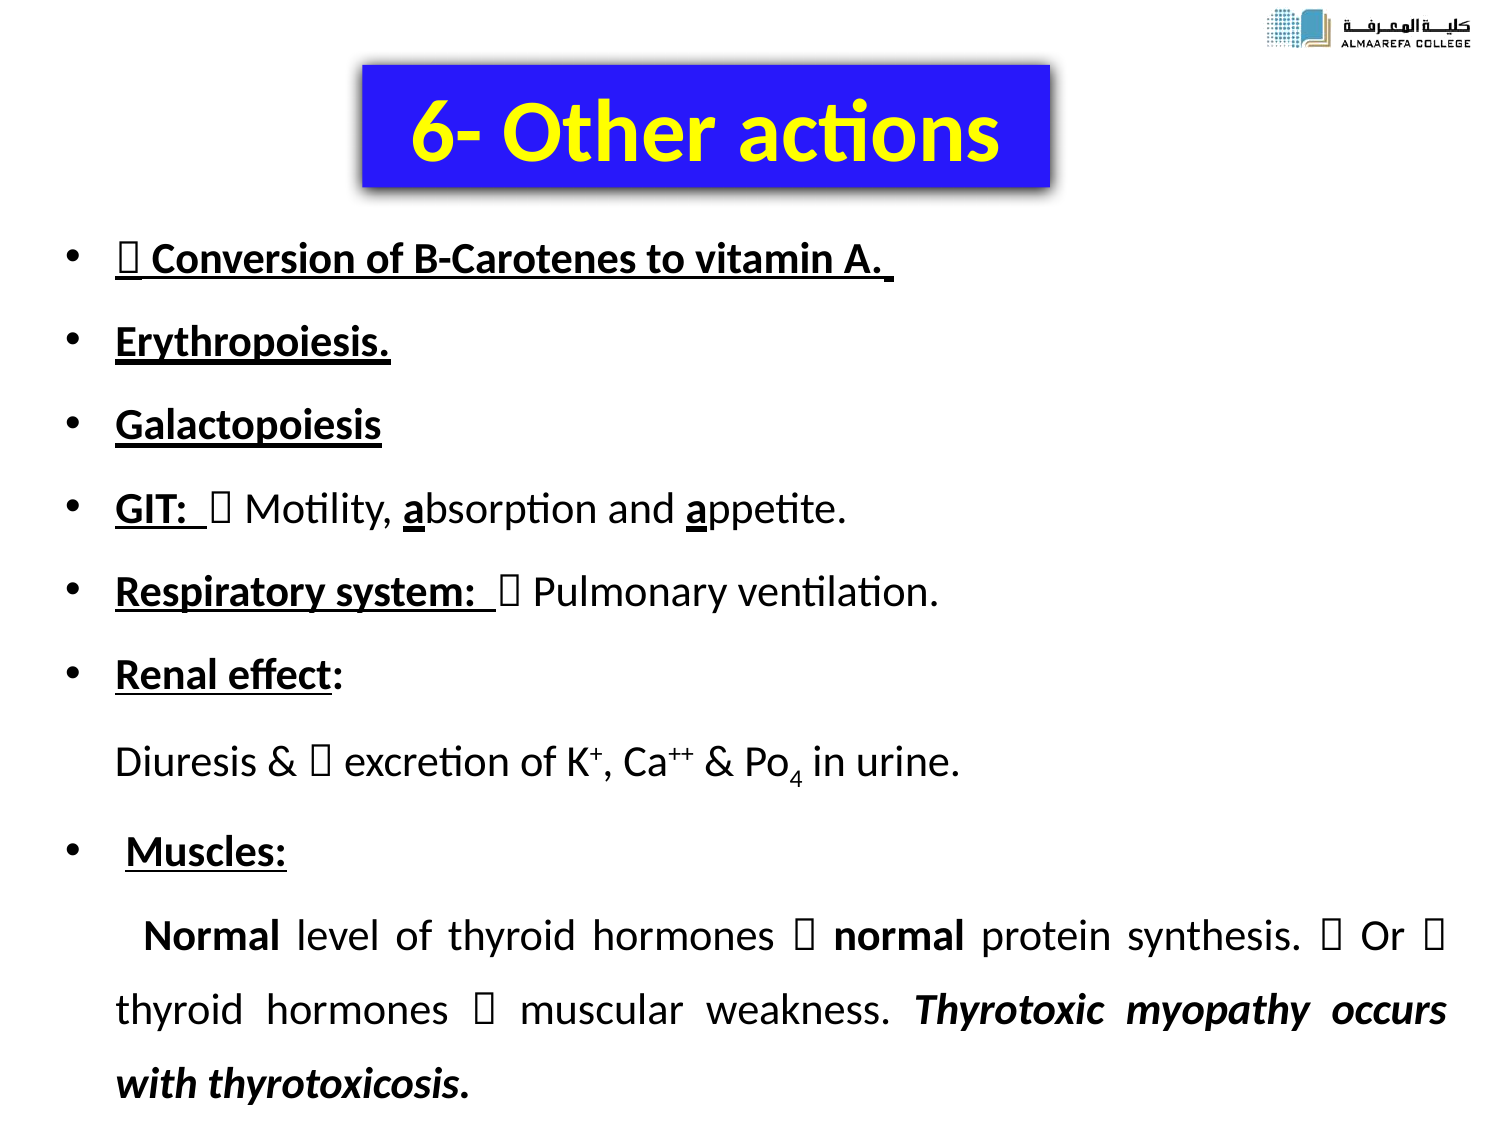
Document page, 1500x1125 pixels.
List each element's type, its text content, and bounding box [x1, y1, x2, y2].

list  Conversion of B-Carotenes to vitamin A. Erythropoiesis. Galactopoiesis GIT:  Motility, absorption and appetite. Respiratory system:  Pulmonary ventilation. Renal effect: Diuresis &  excretion of K+, Ca++ & Po4 in urine. Muscles: Normal level of thyroid hormones  normal protein synthesis.  Or  thyroid hormones  muscular weakness. Thyrotoxic myopathy occurs with thyrotoxicosis. [50, 200, 1463, 1125]
picture [1262, 0, 1475, 65]
title 6- Other actions [362, 64, 1050, 188]
